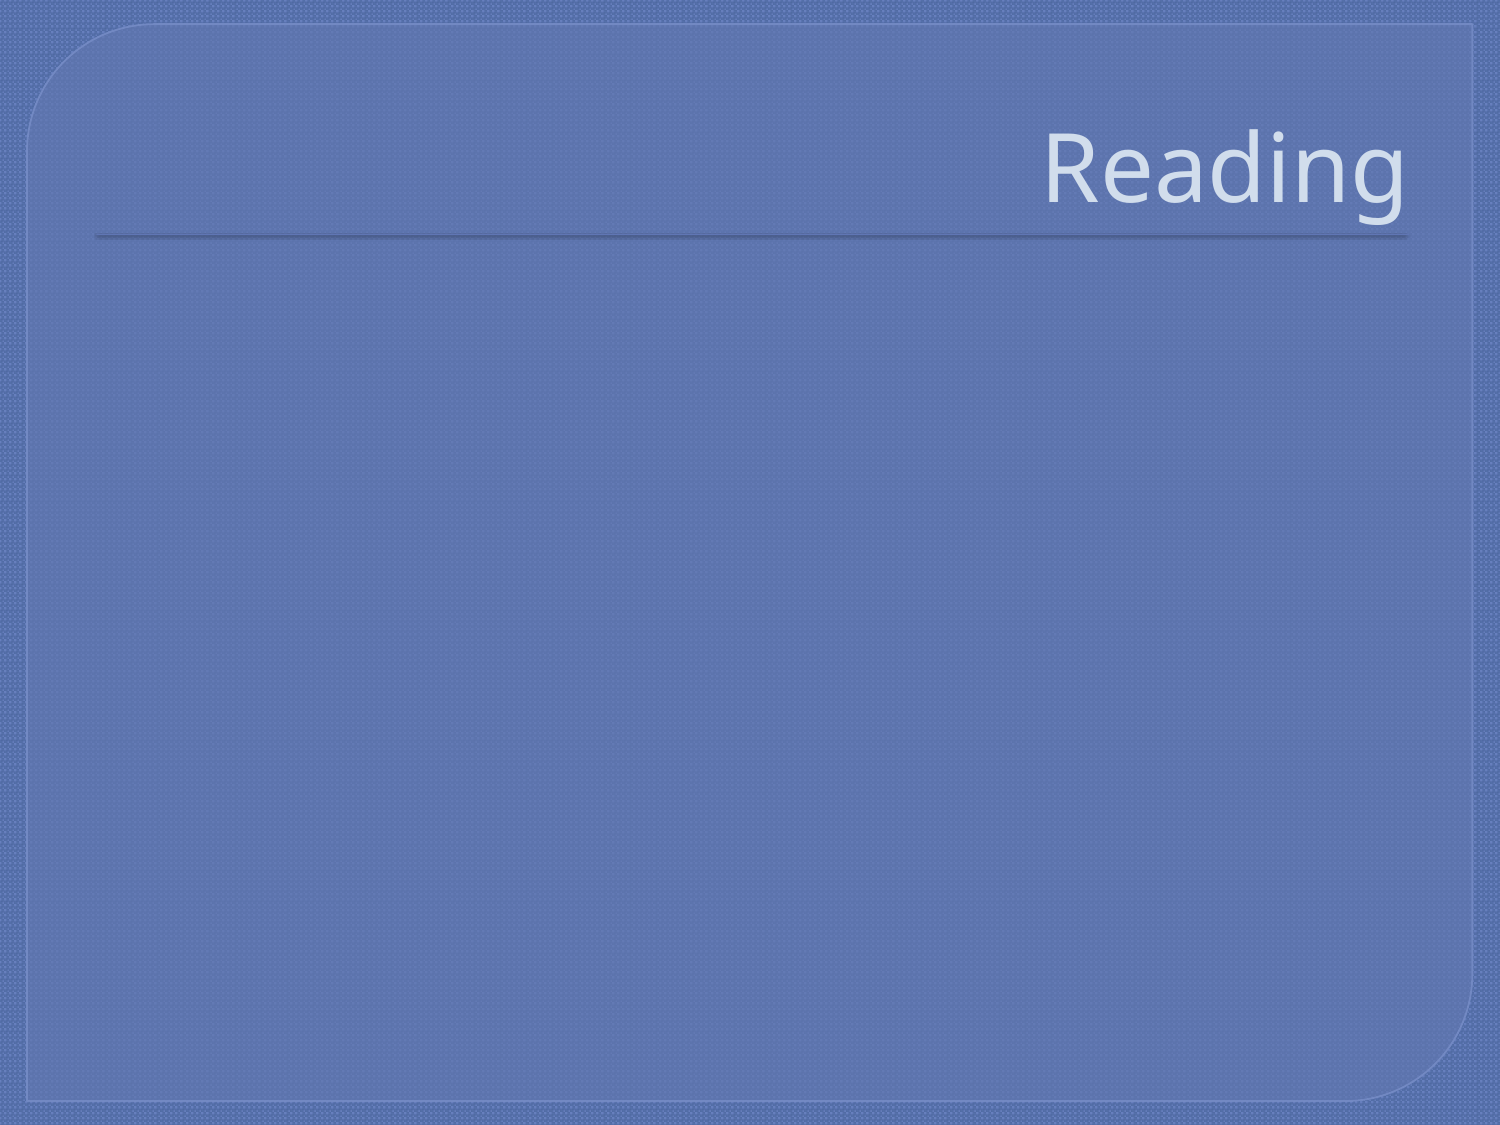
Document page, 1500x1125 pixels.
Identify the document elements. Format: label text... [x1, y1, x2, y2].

title Reading [75, 41, 1425, 230]
